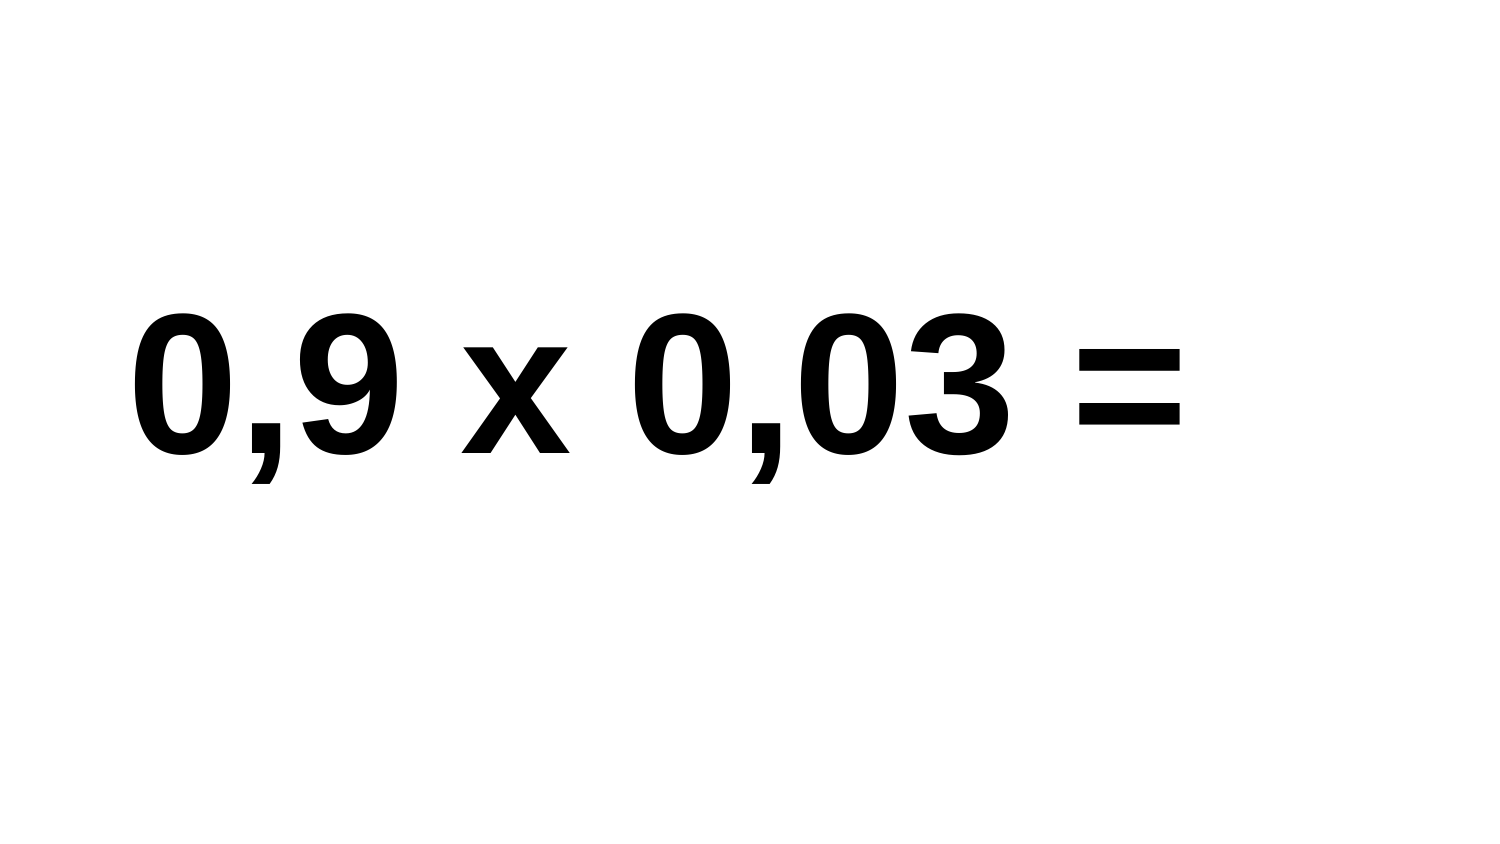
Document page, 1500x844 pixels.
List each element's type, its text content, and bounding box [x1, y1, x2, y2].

text_box 0,9 x 0,03 = [112, 318, 1388, 509]
